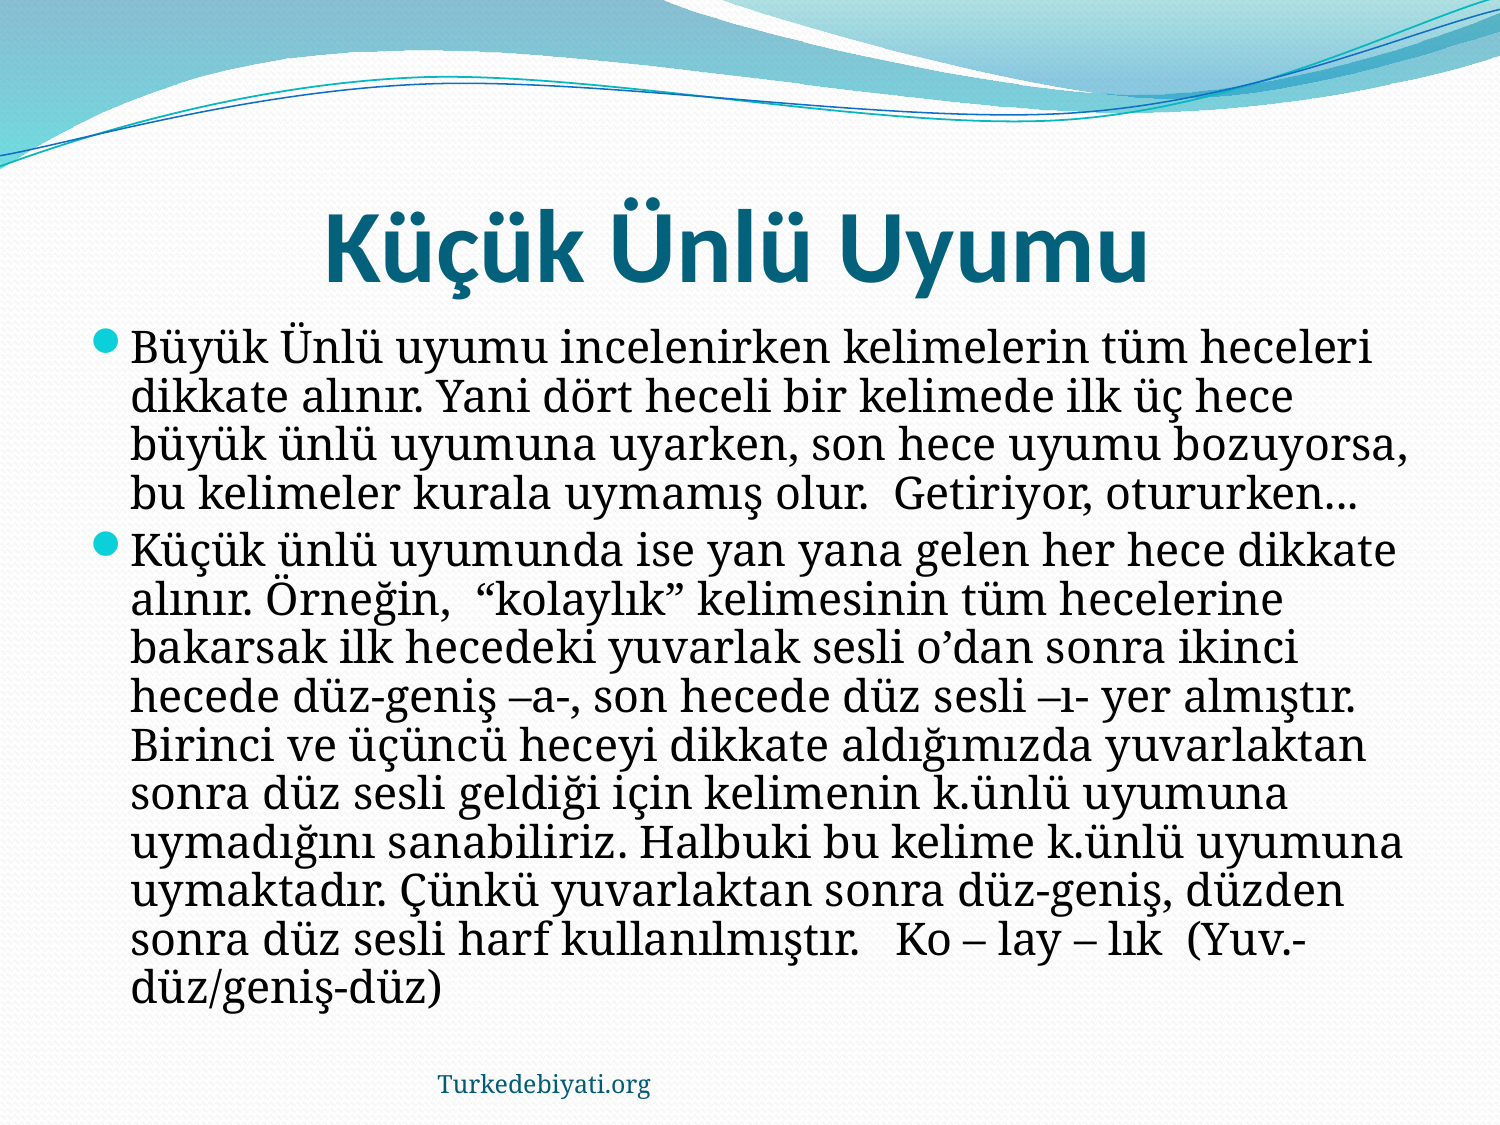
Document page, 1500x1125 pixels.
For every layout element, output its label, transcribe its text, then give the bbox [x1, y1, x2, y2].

list Büyük Ünlü uyumu incelenirken kelimelerin tüm heceleri dikkate alınır. Yani dört heceli bir kelimede ilk üç hece büyük ünlü uyumuna uyarken, son hece uyumu bozuyorsa, bu kelimeler kurala uymamış olur. Getiriyor, otururken... Küçük ünlü uyumunda ise yan yana gelen her hece dikkate alınır. Örneğin, “kolaylık” kelimesinin tüm hecelerine bakarsak ilk hecedeki yuvarlak sesli o’dan sonra ikinci hecede düz-geniş –a-, son hecede düz sesli –ı- yer almıştır. Birinci ve üçüncü heceyi dikkate aldığımızda yuvarlaktan sonra düz sesli geldiği için kelimenin k.ünlü uyumuna uymadığını sanabiliriz. Halbuki bu kelime k.ünlü uyumuna uymaktadır. Çünkü yuvarlaktan sonra düz-geniş, düzden sonra düz sesli harf kullanılmıştır. Ko – lay – lık (Yuv.-düz/geniş-düz) [75, 317, 1425, 1038]
title Küçük Ünlü Uyumu [75, 115, 1425, 303]
footer Turkedebiyati.org [437, 1042, 988, 1103]
